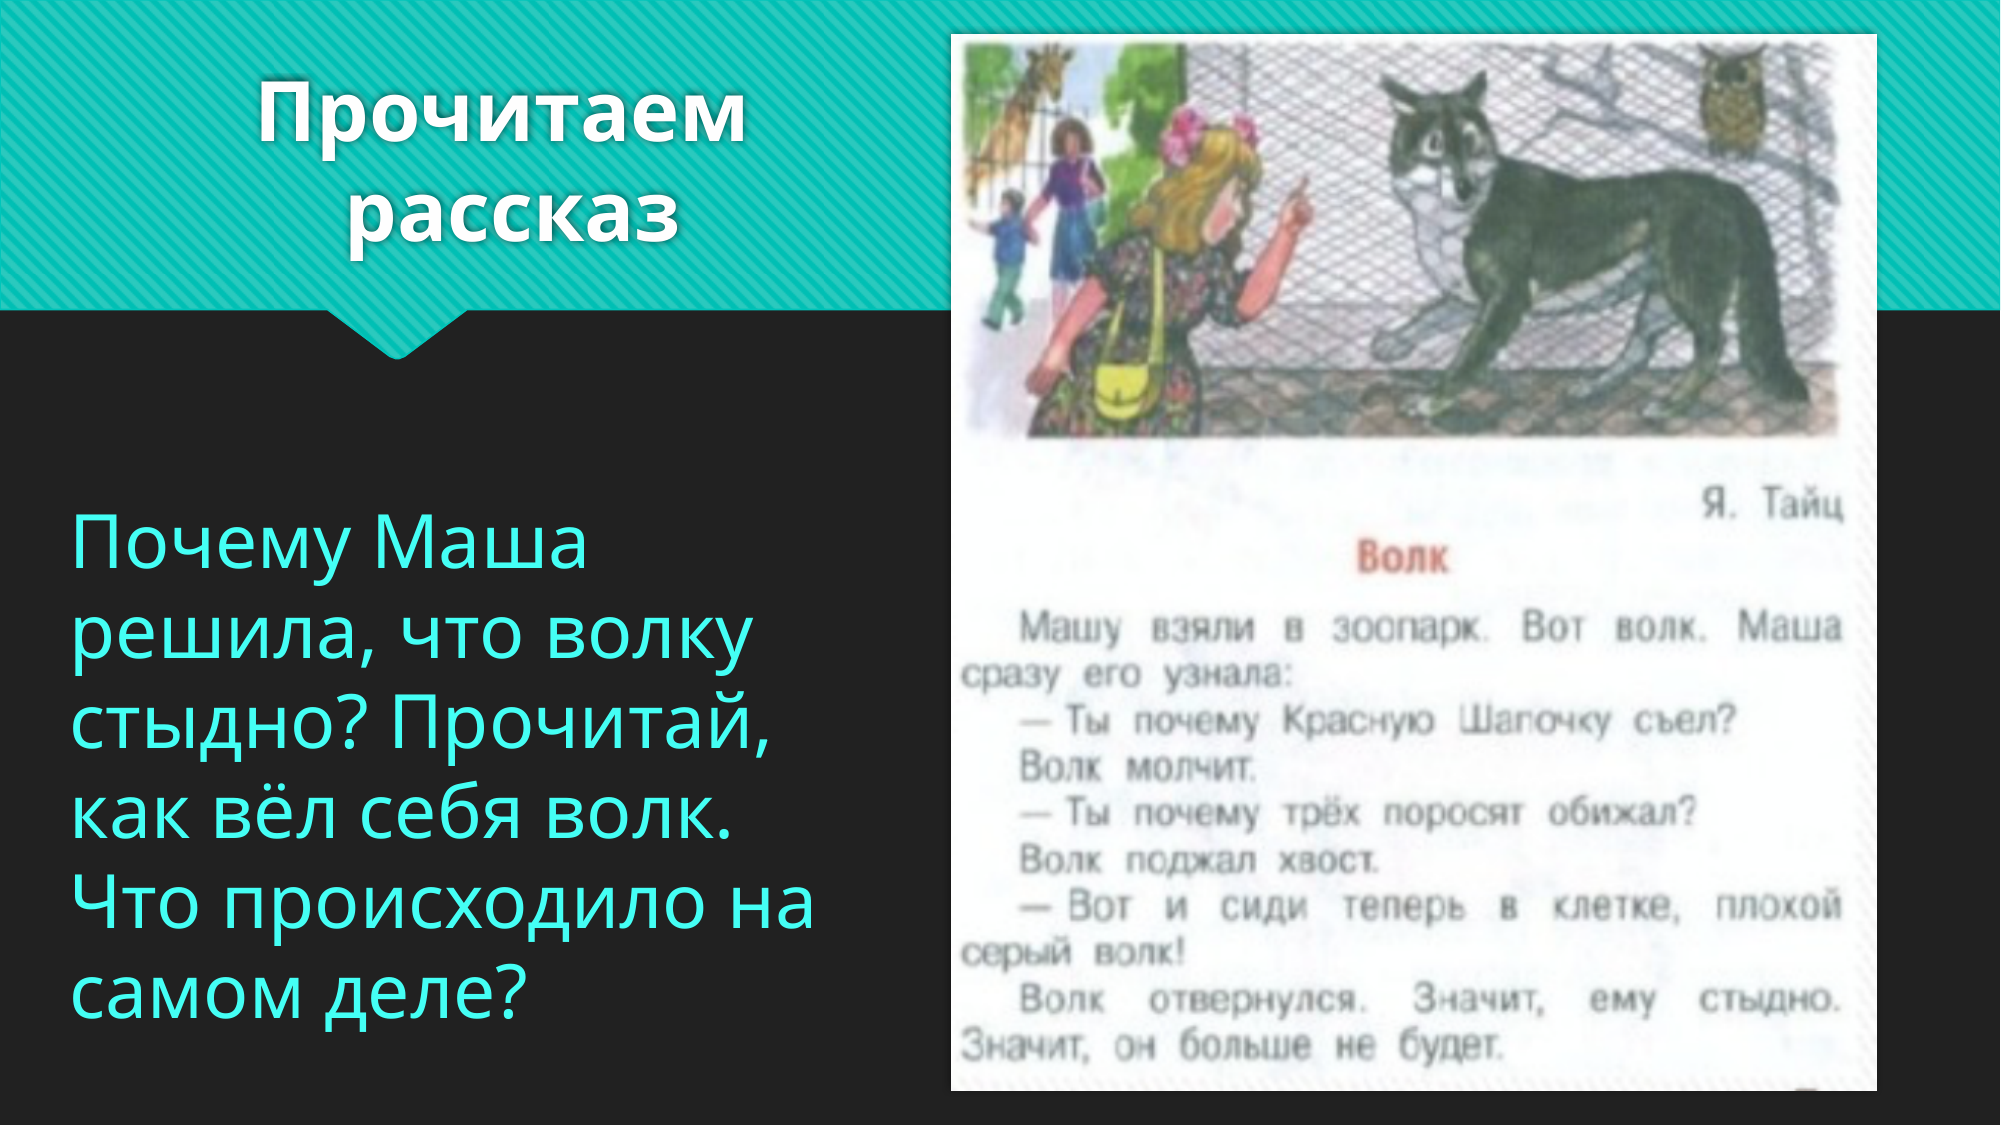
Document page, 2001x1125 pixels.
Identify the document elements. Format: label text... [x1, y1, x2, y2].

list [950, 34, 1877, 1091]
title Прочитаем рассказ [0, 106, 944, 266]
text_box Почему Маша решила, что волку стыдно? Прочитай, как вёл себя волк. Что происходило на самом деле? [54, 486, 906, 1041]
